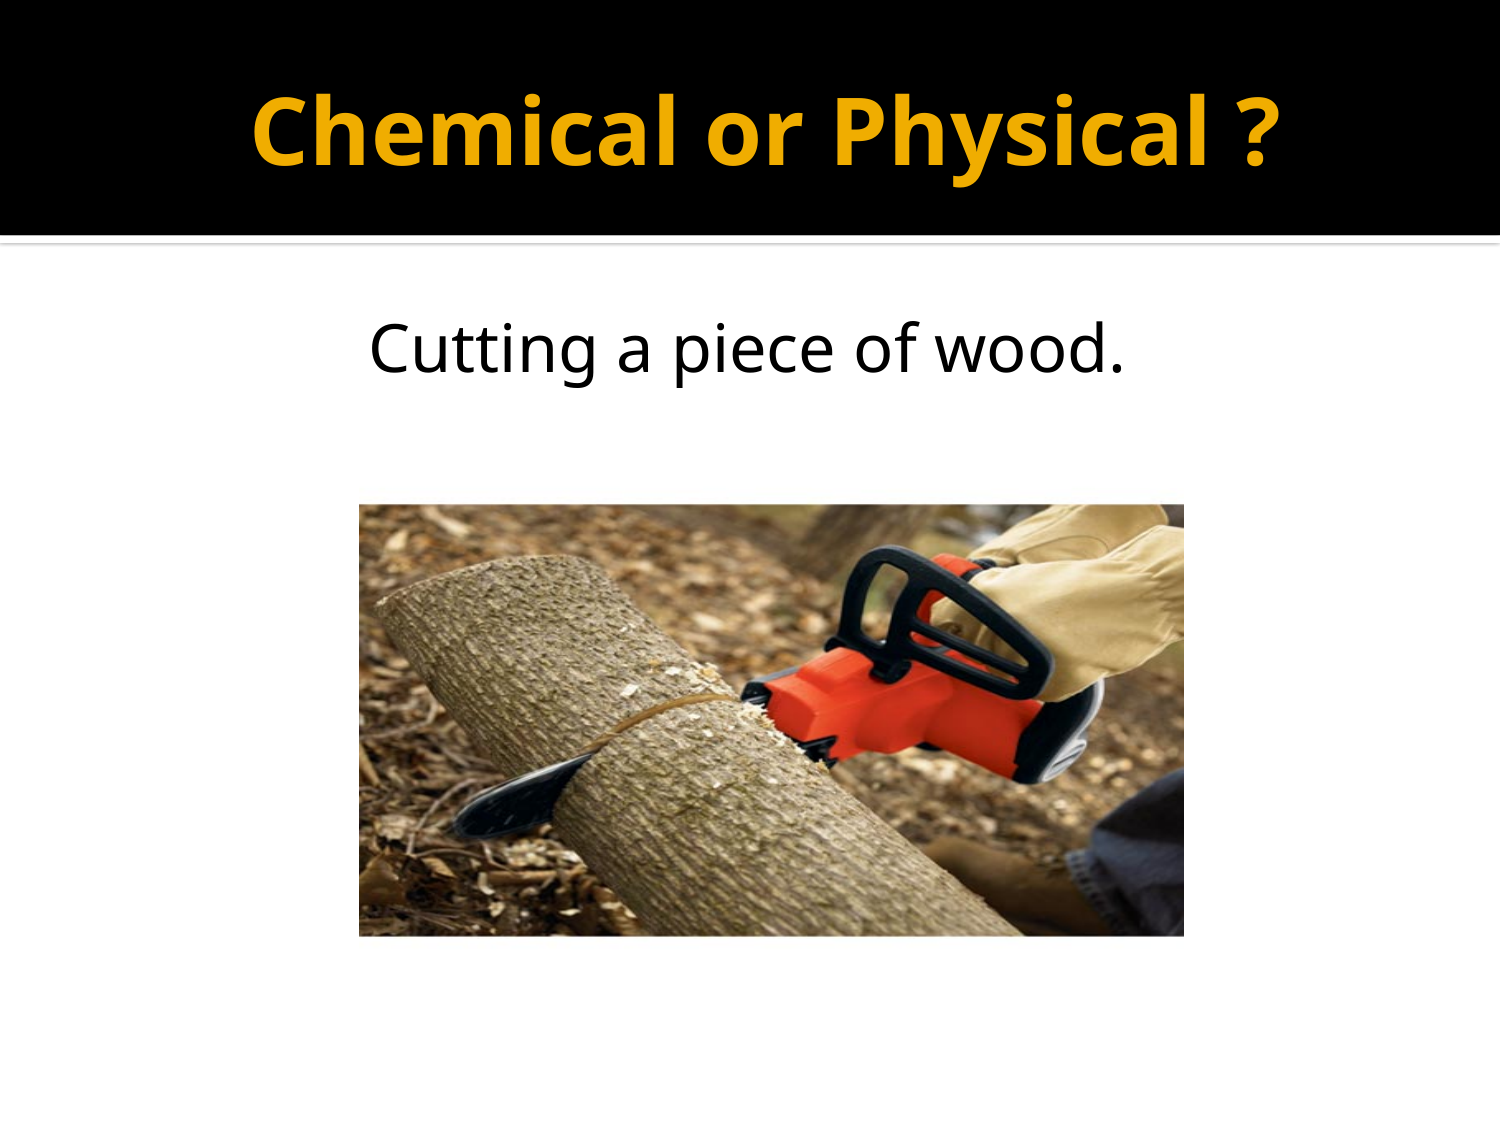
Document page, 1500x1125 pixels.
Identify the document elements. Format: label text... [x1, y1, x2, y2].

list Cutting a piece of wood. [75, 291, 1425, 1050]
picture [359, 433, 1184, 1008]
title Chemical or Physical ? [75, 25, 1425, 231]
